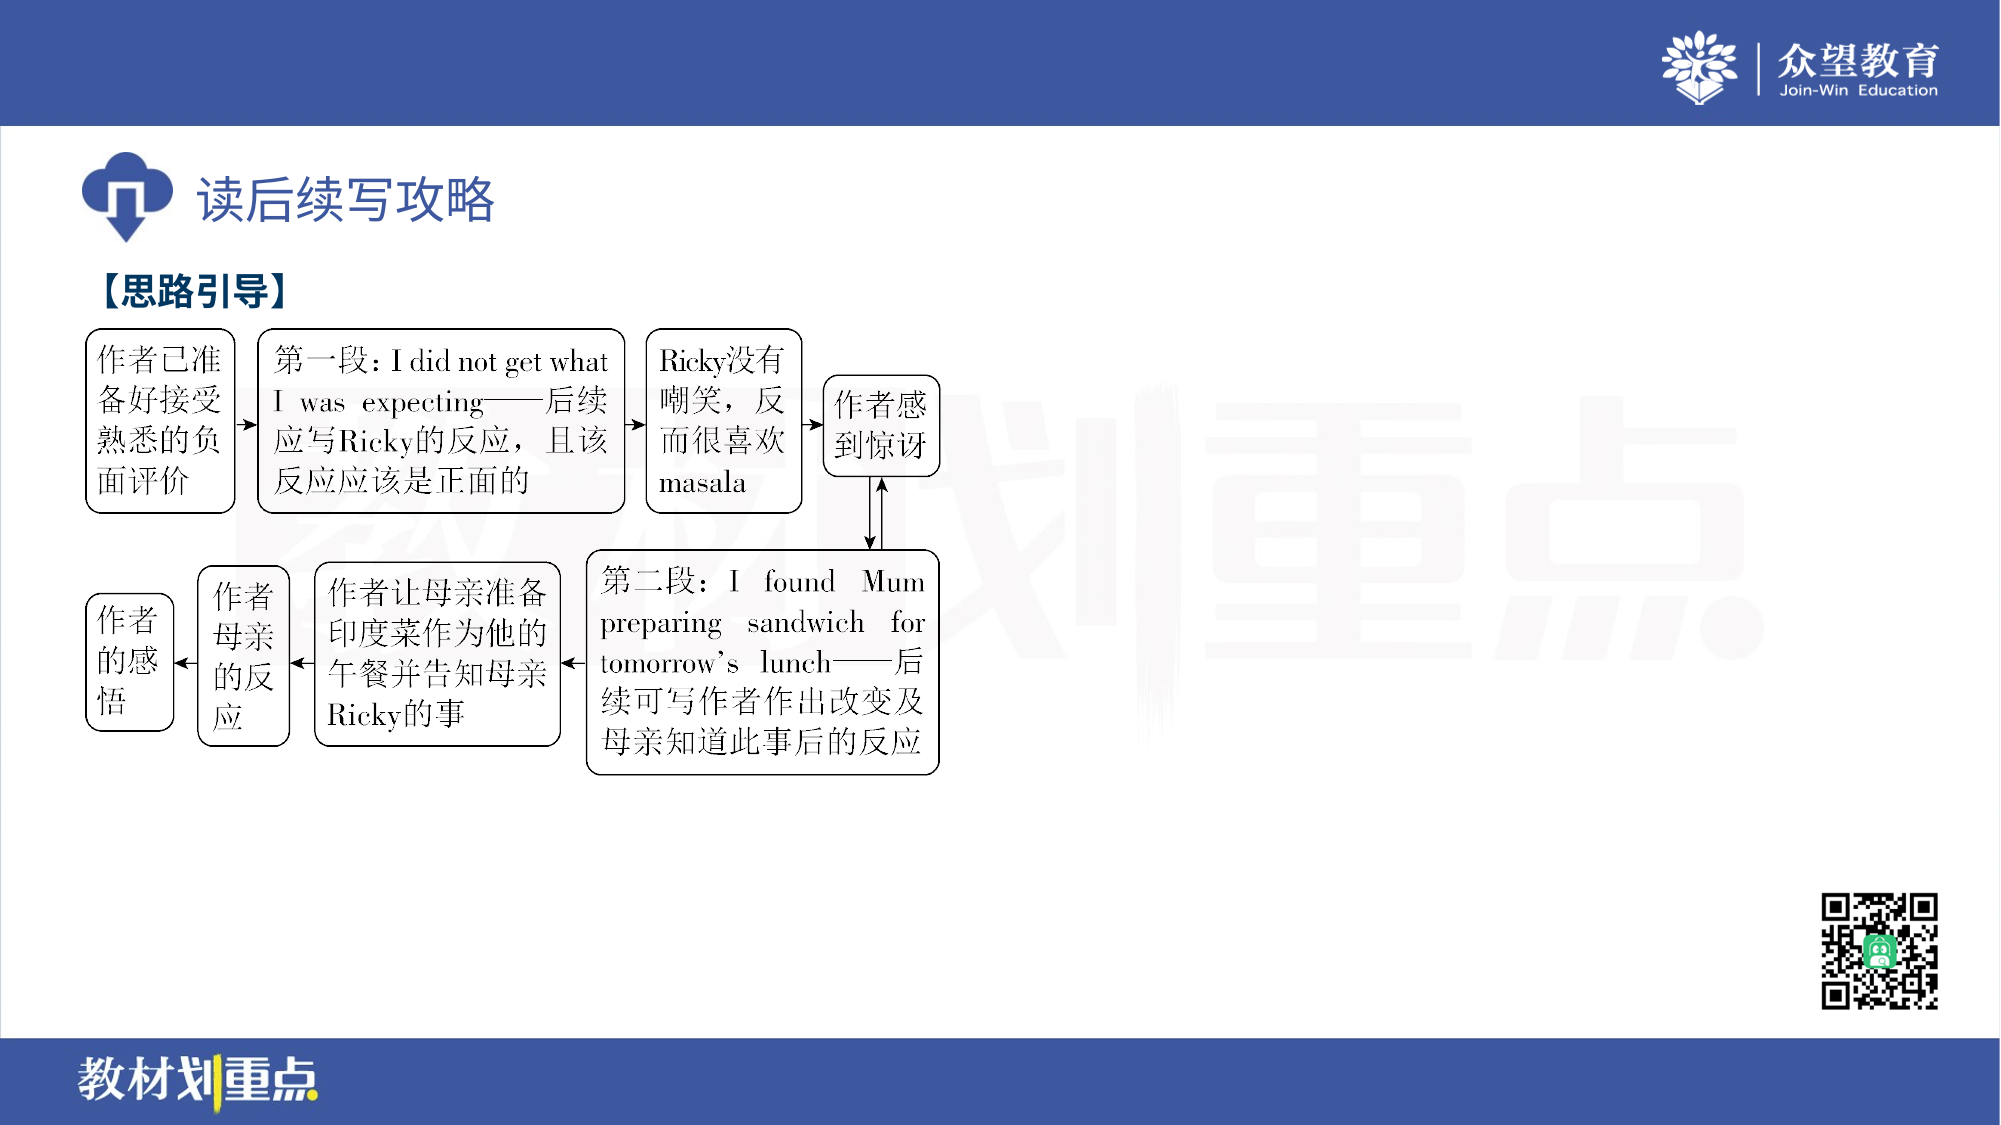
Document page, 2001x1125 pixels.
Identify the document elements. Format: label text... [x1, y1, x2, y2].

picture [0, 0, 2000, 1125]
text_box 【思路引导】 [82, 247, 1817, 307]
